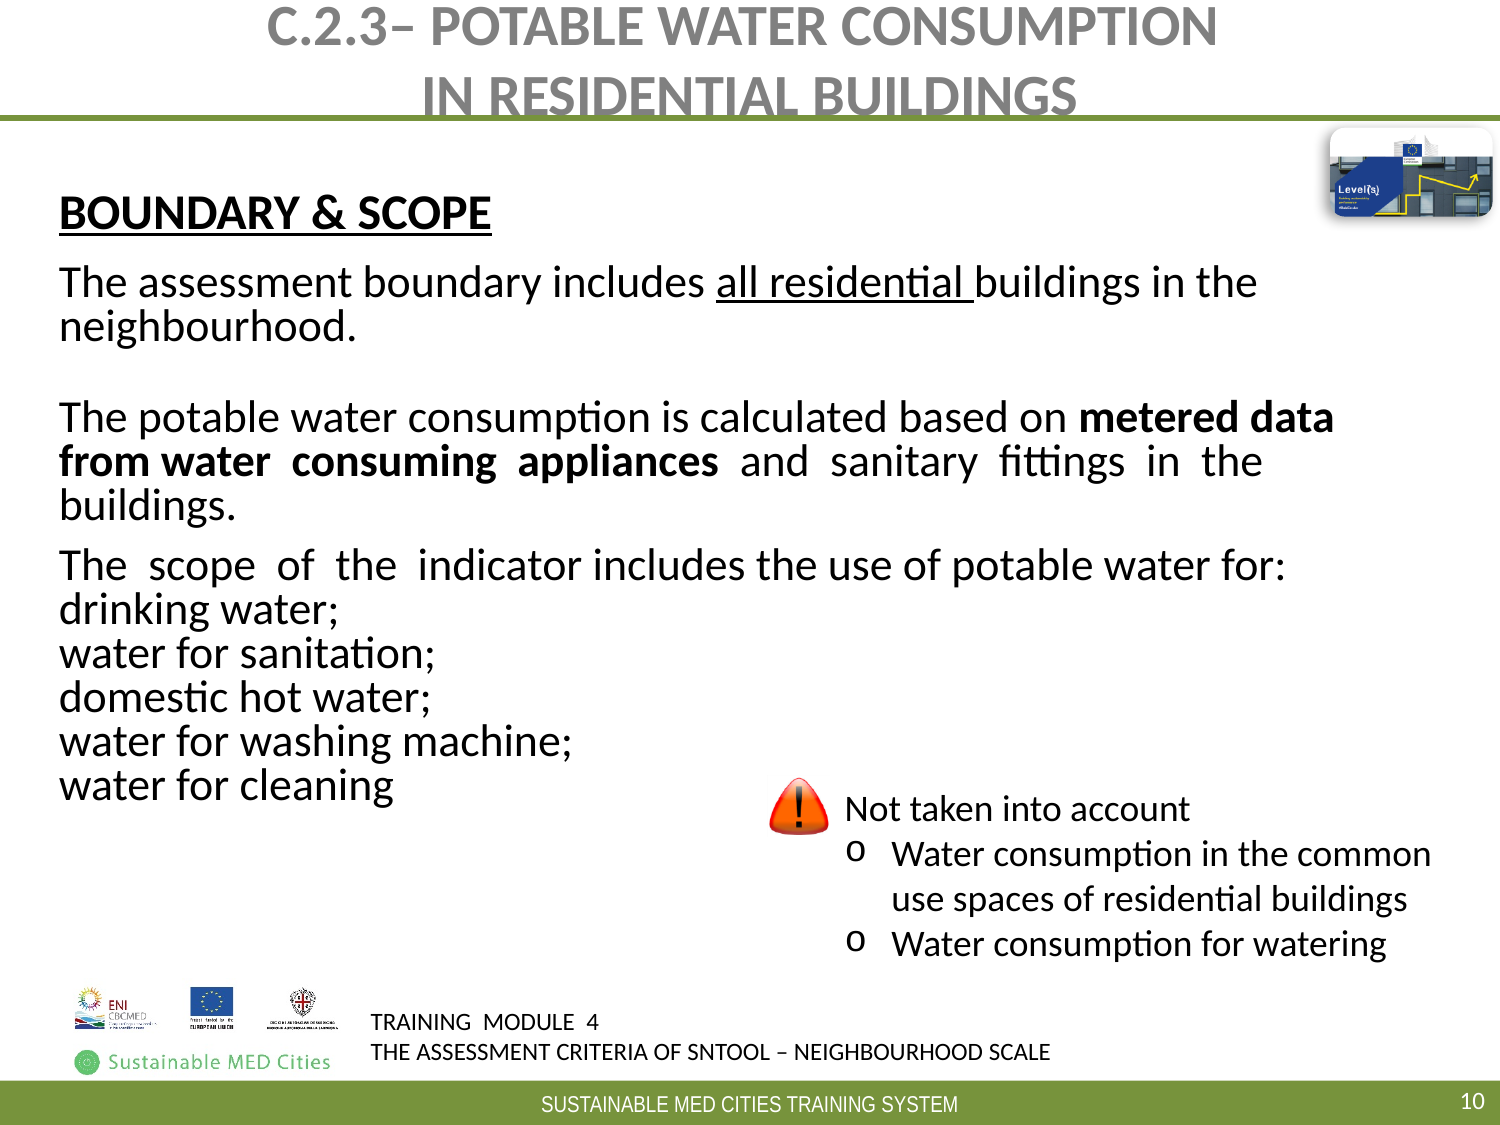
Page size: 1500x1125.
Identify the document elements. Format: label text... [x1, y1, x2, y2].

picture [62, 1043, 356, 1080]
picture [767, 775, 831, 837]
text_box C.2.3– POTABLE WATER CONSUMPTION IN RESIDENTIAL BUILDINGS [0, 0, 1500, 115]
slide_number 10 [1149, 1069, 1500, 1125]
list BOUNDARY & SCOPE The assessment boundary includes all residential buildings in the neighbourhood. The potable water consumption is calculated based on metered data from water consuming appliances and sanitary fittings in the buildings. The scope of the indicator includes the use of potable water for: drinking water; water for sanitation; domestic hot water; water for washing machine; water for cleaning [43, 172, 1451, 1043]
picture [1329, 127, 1493, 217]
text_box Not taken into account Water consumption in the common use spaces of residential buildings Water consumption for watering [829, 776, 1500, 972]
